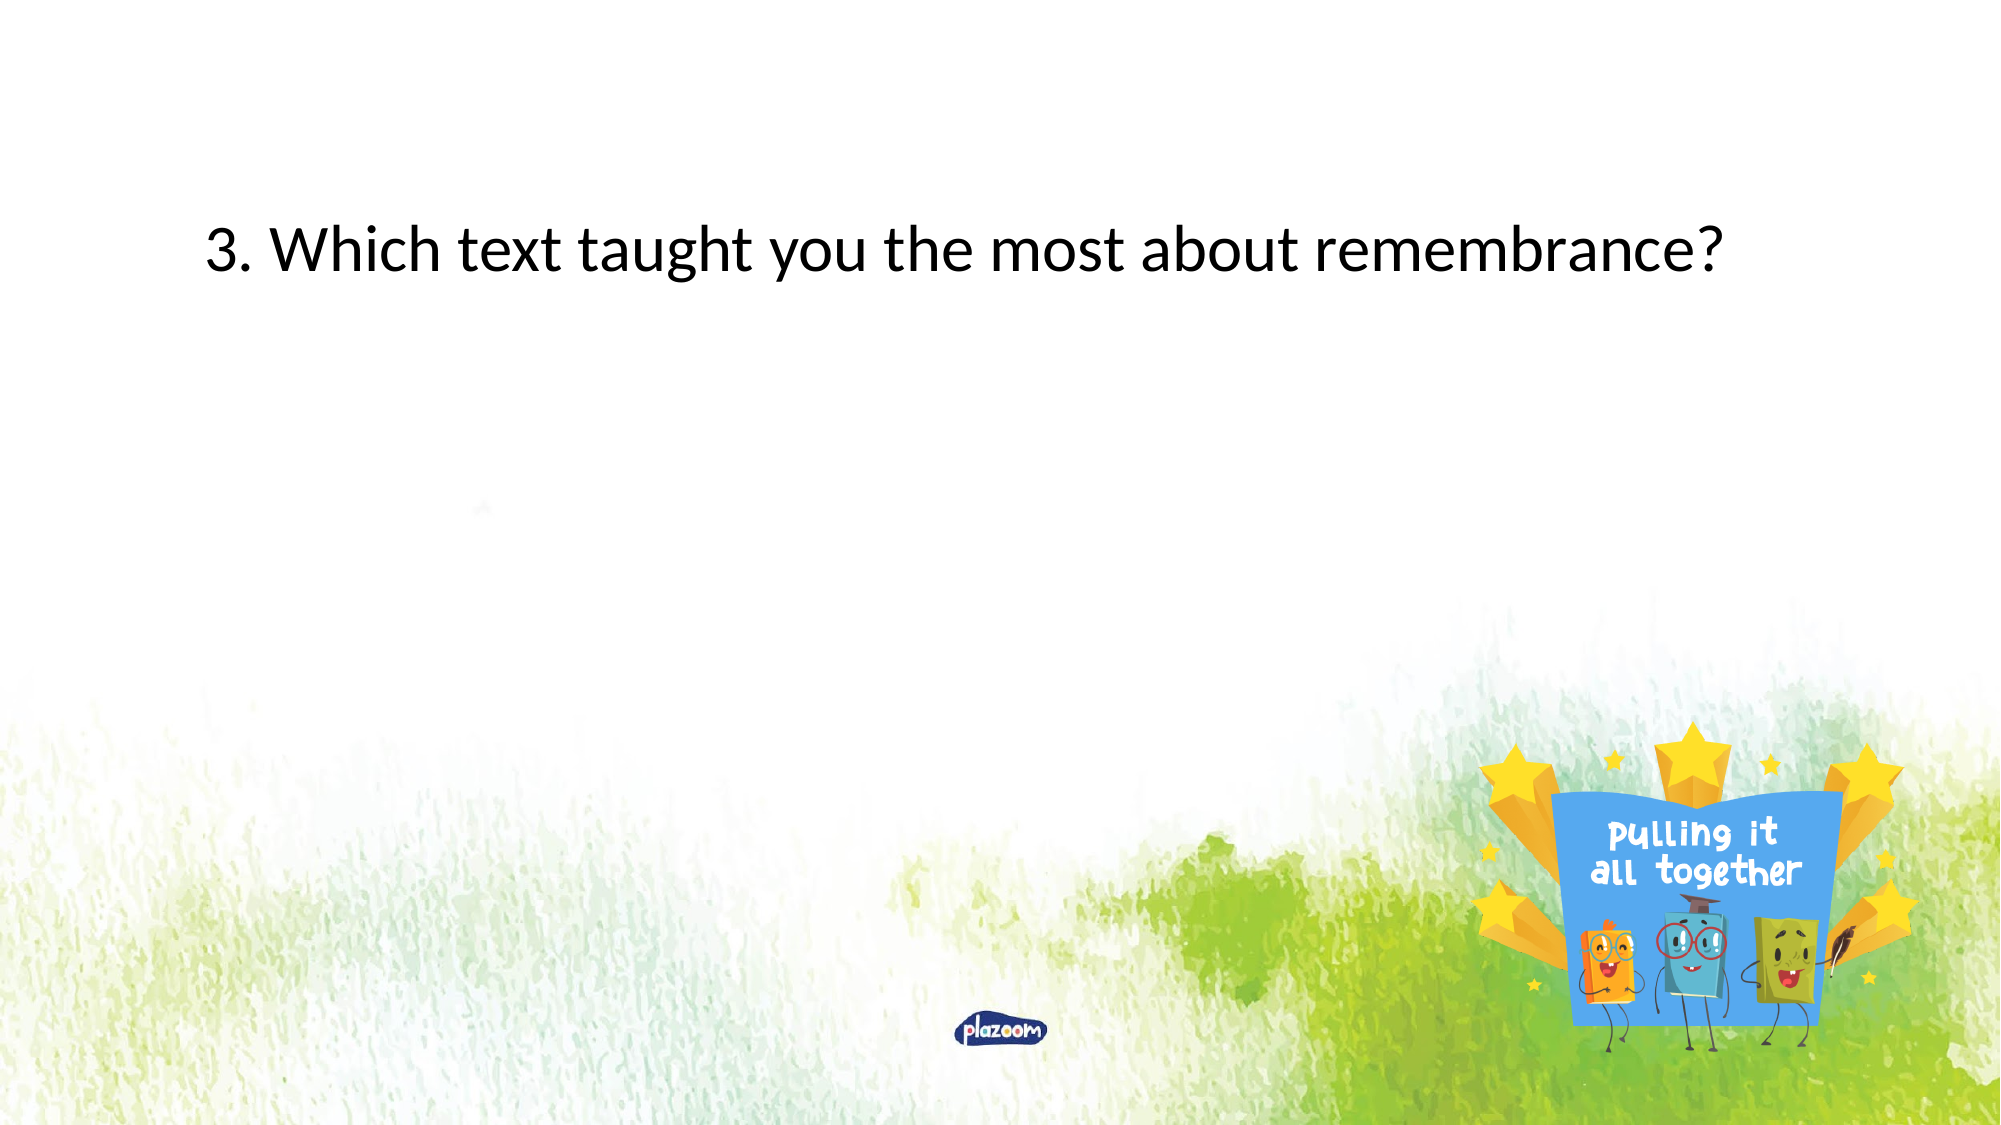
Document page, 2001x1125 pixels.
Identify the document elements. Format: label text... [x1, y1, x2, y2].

text_box 3. Which text taught you the most about remembrance? [189, 196, 1841, 372]
picture [0, 0, 2000, 1125]
